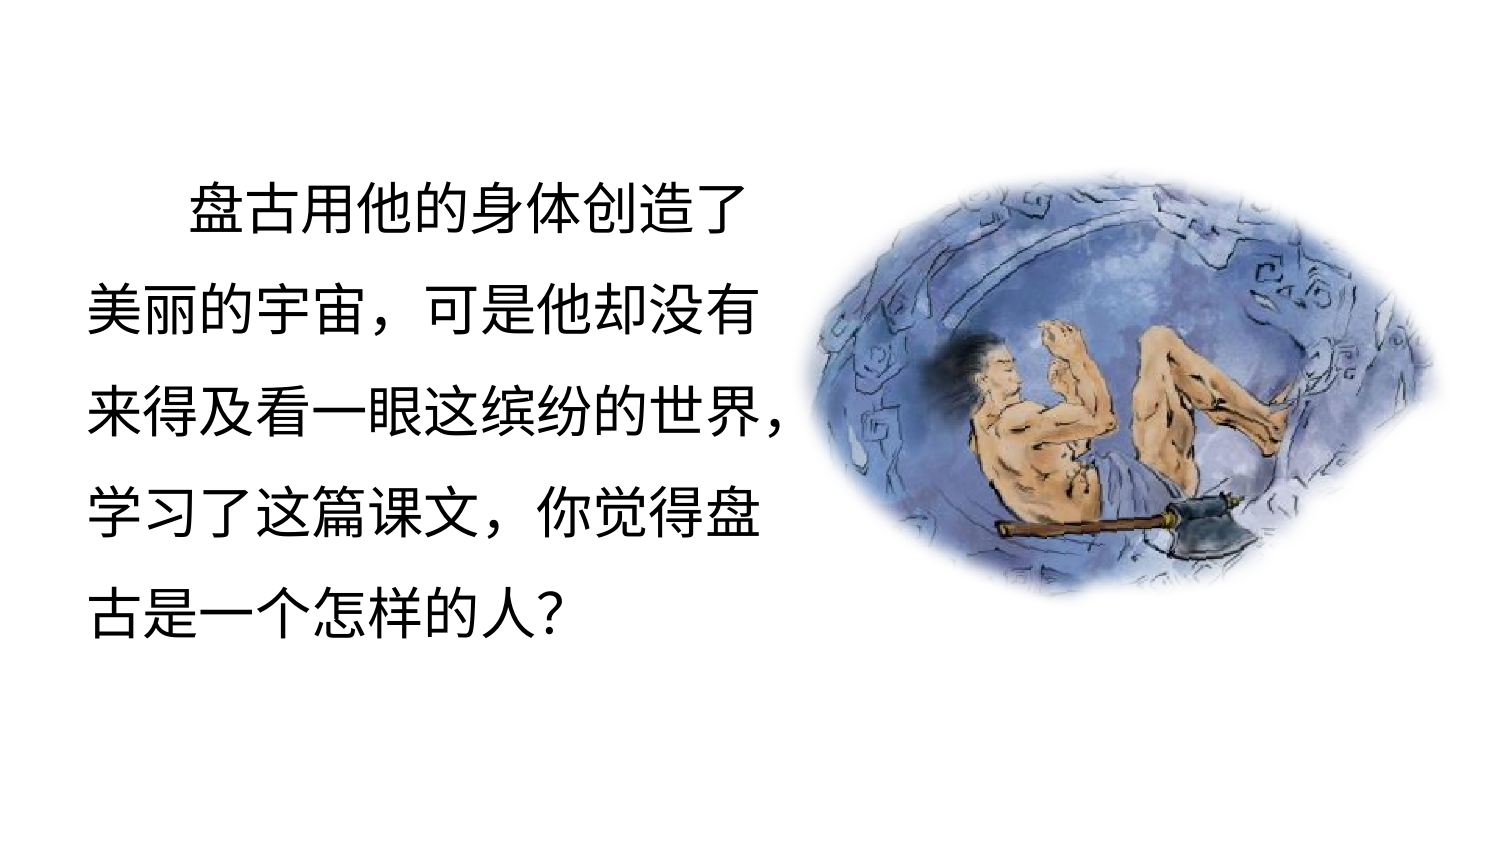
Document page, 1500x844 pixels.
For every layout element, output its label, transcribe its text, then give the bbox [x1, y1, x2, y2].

text_box 盘古用他的身体创造了美丽的宇宙，可是他却没有来得及看一眼这缤纷的世界，学习了这篇课文，你觉得盘古是一个怎样的人？ [74, 133, 787, 652]
picture [787, 162, 1456, 618]
